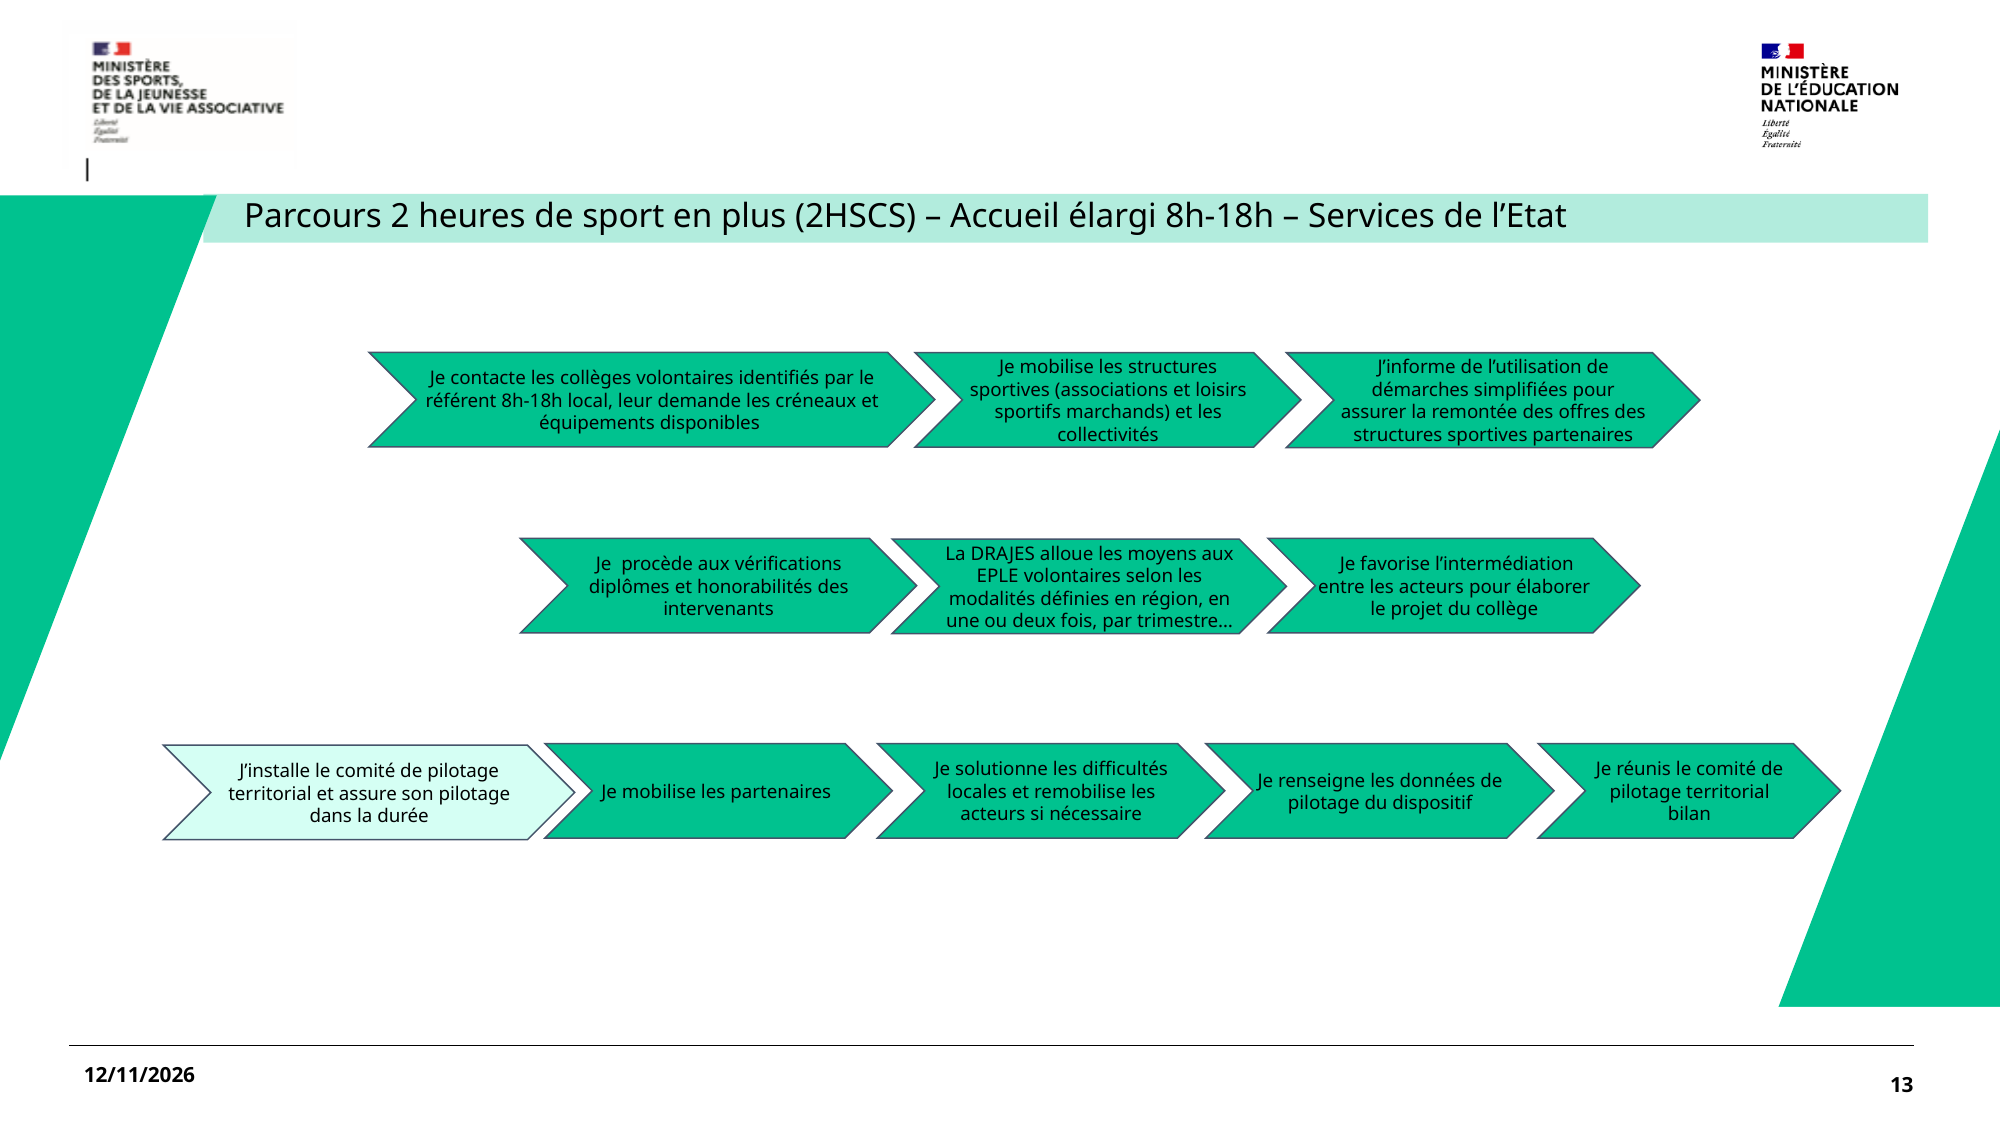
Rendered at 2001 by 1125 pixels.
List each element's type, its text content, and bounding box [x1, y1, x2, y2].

text_box Je favorise l’intermédiation entre les acteurs pour élaborer le projet du collège [1268, 538, 1641, 633]
slide_number 13 [1618, 1046, 1914, 1125]
text_box Je contacte les collèges volontaires identifiés par le référent 8h-18h local, leur demande les créneaux et équipements disponibles [369, 352, 935, 447]
text_box Je solutionne les difficultés locales et remobilise les acteurs si nécessaire [877, 743, 1225, 839]
text_box Je procède aux vérifications diplômes et honorabilités des intervenants [520, 538, 917, 633]
text_box J’informe de l’utilisation de démarches simplifiées pour assurer la remontée des offres des structures sportives partenaires [1286, 352, 1700, 448]
picture [1743, 34, 1914, 157]
text_box Je renseigne les données de pilotage du dispositif [1205, 743, 1555, 839]
text_box J’installe le comité de pilotage territorial et assure son pilotage dans la durée [163, 745, 575, 840]
text_box Je mobilise les structures sportives (associations et loisirs sportifs marchands) et les collectivités [915, 352, 1301, 448]
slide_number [69, 1046, 519, 1107]
picture [62, 20, 297, 183]
text_box La DRAJES alloue les moyens aux EPLE volontaires selon les modalités définies en région, en une ou deux fois, par trimestre… [892, 539, 1287, 634]
text_box Je mobilise les partenaires [544, 743, 893, 839]
text_box Je réunis le comité de pilotage territorial bilan [1538, 743, 1841, 839]
text_box Parcours 2 heures de sport en plus (2HSCS) – Accueil élargi 8h-18h – Services de l’Etat [203, 193, 1929, 243]
